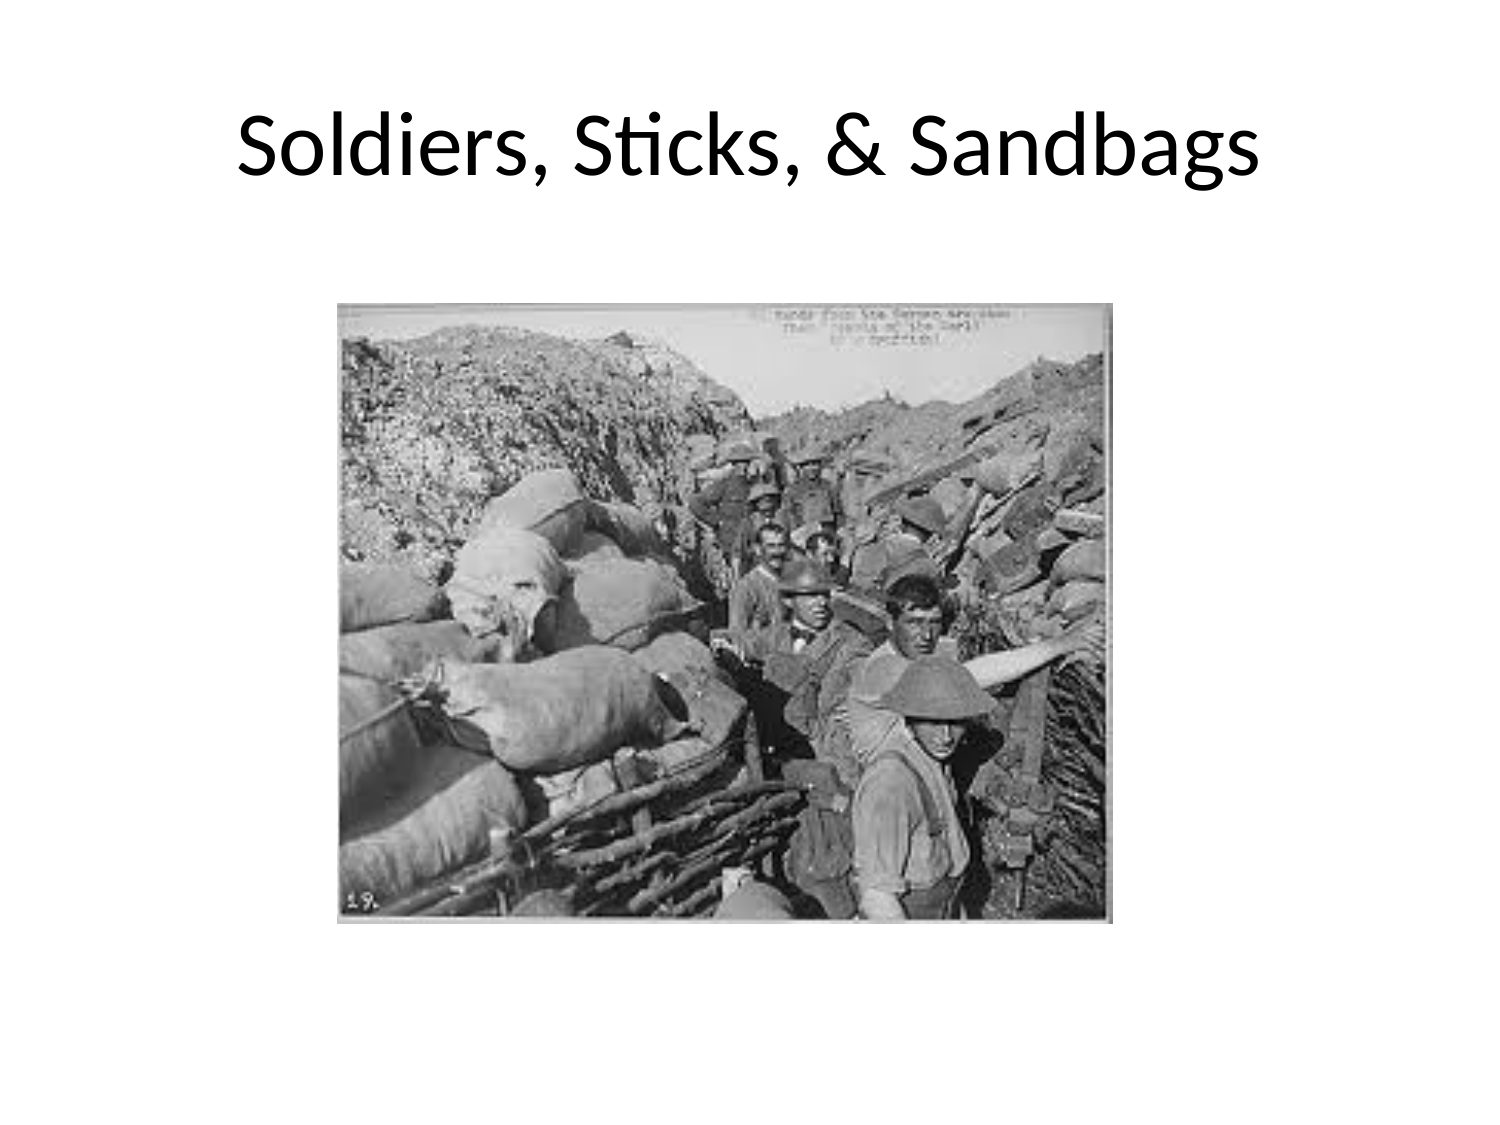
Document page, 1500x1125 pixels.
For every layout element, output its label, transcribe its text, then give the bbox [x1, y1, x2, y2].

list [337, 303, 1113, 925]
title Soldiers, Sticks, & Sandbags [75, 45, 1425, 233]
